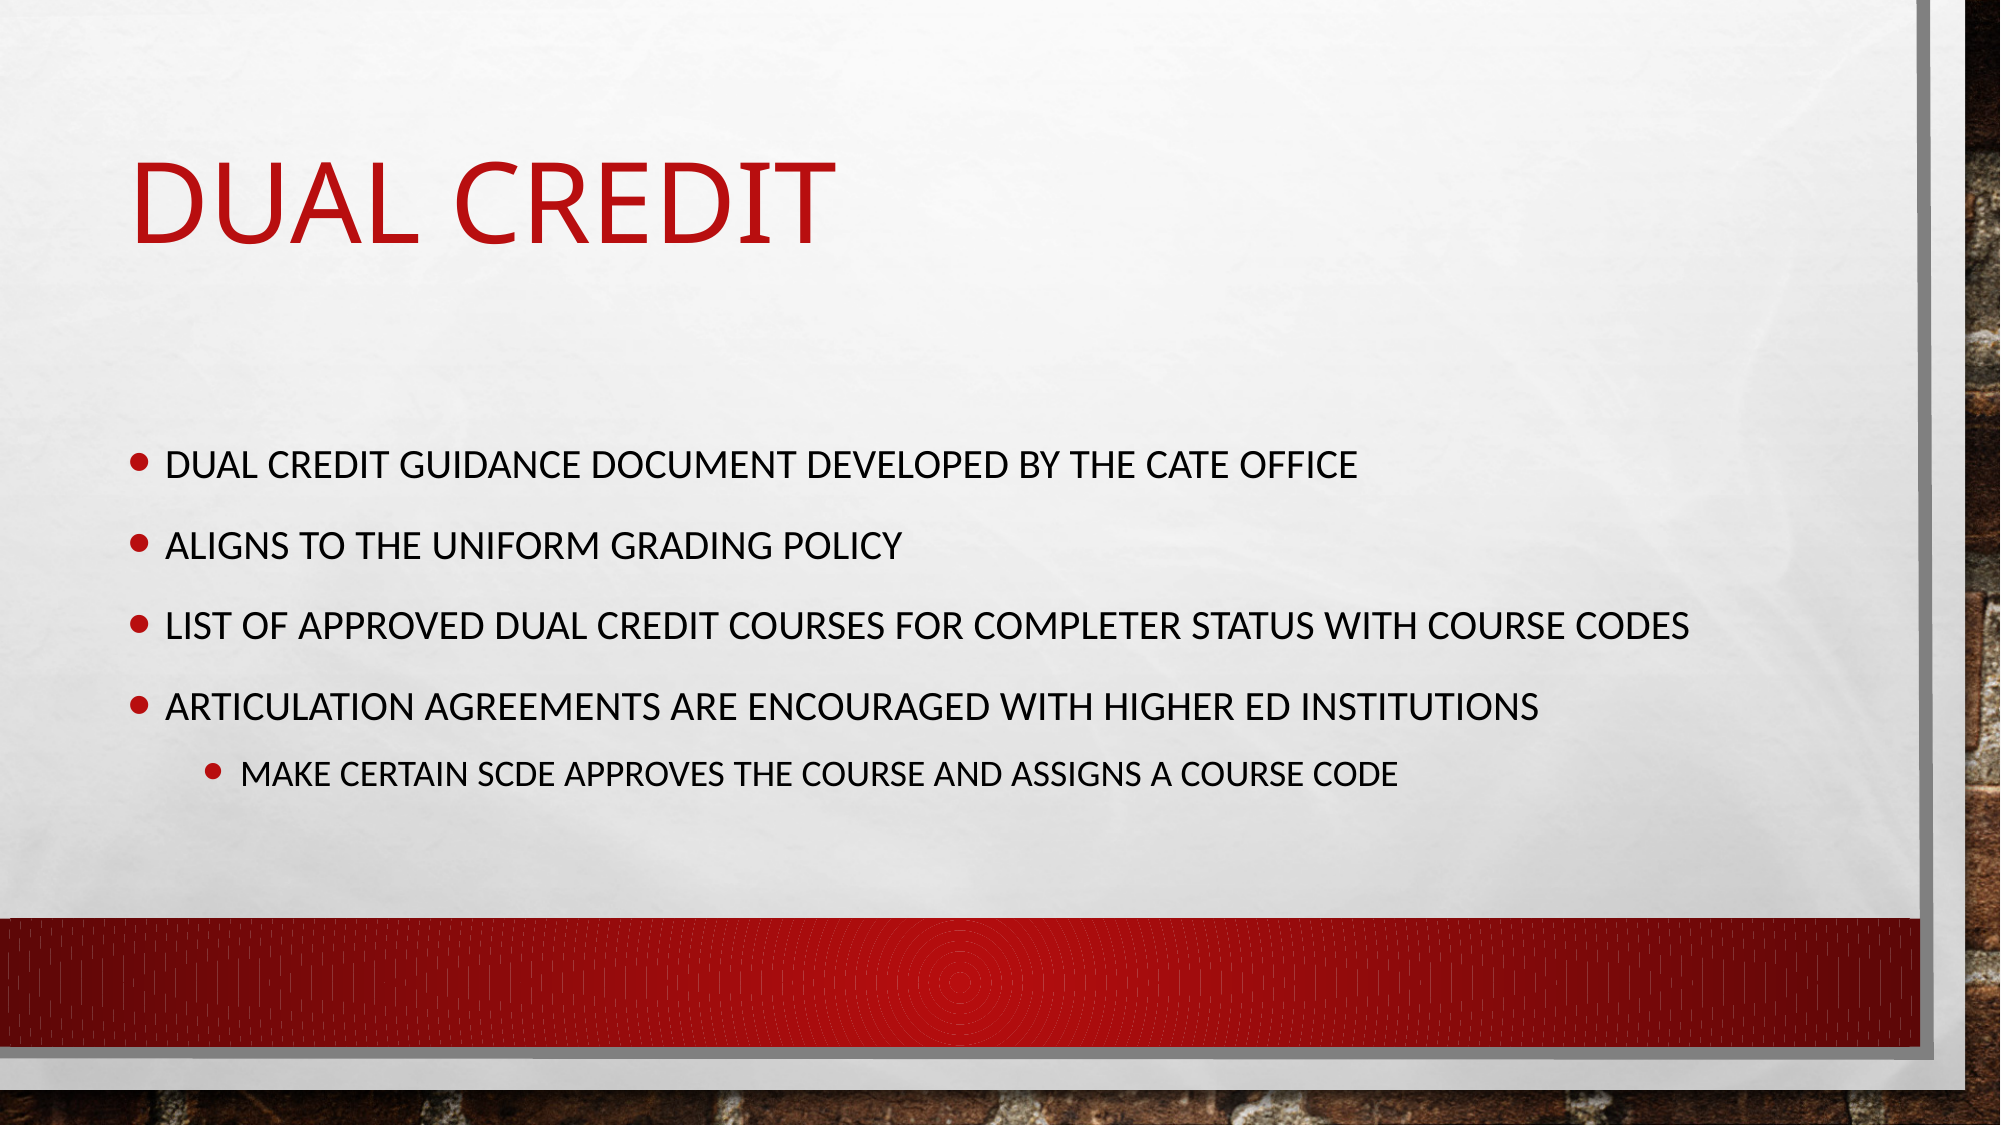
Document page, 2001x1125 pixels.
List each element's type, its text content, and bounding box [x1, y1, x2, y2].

picture [0, 0, 2000, 1125]
list Dual Credit Guidance document developed by the CATE office Aligns to the uniform grading policy List of approved dual credit courses for completer status with course codes Articulation agreements are encouraged with higher ed institutions Make certain SCDE approves the course and assigns a course code [112, 338, 1818, 882]
title Dual Credit [112, 112, 1818, 302]
